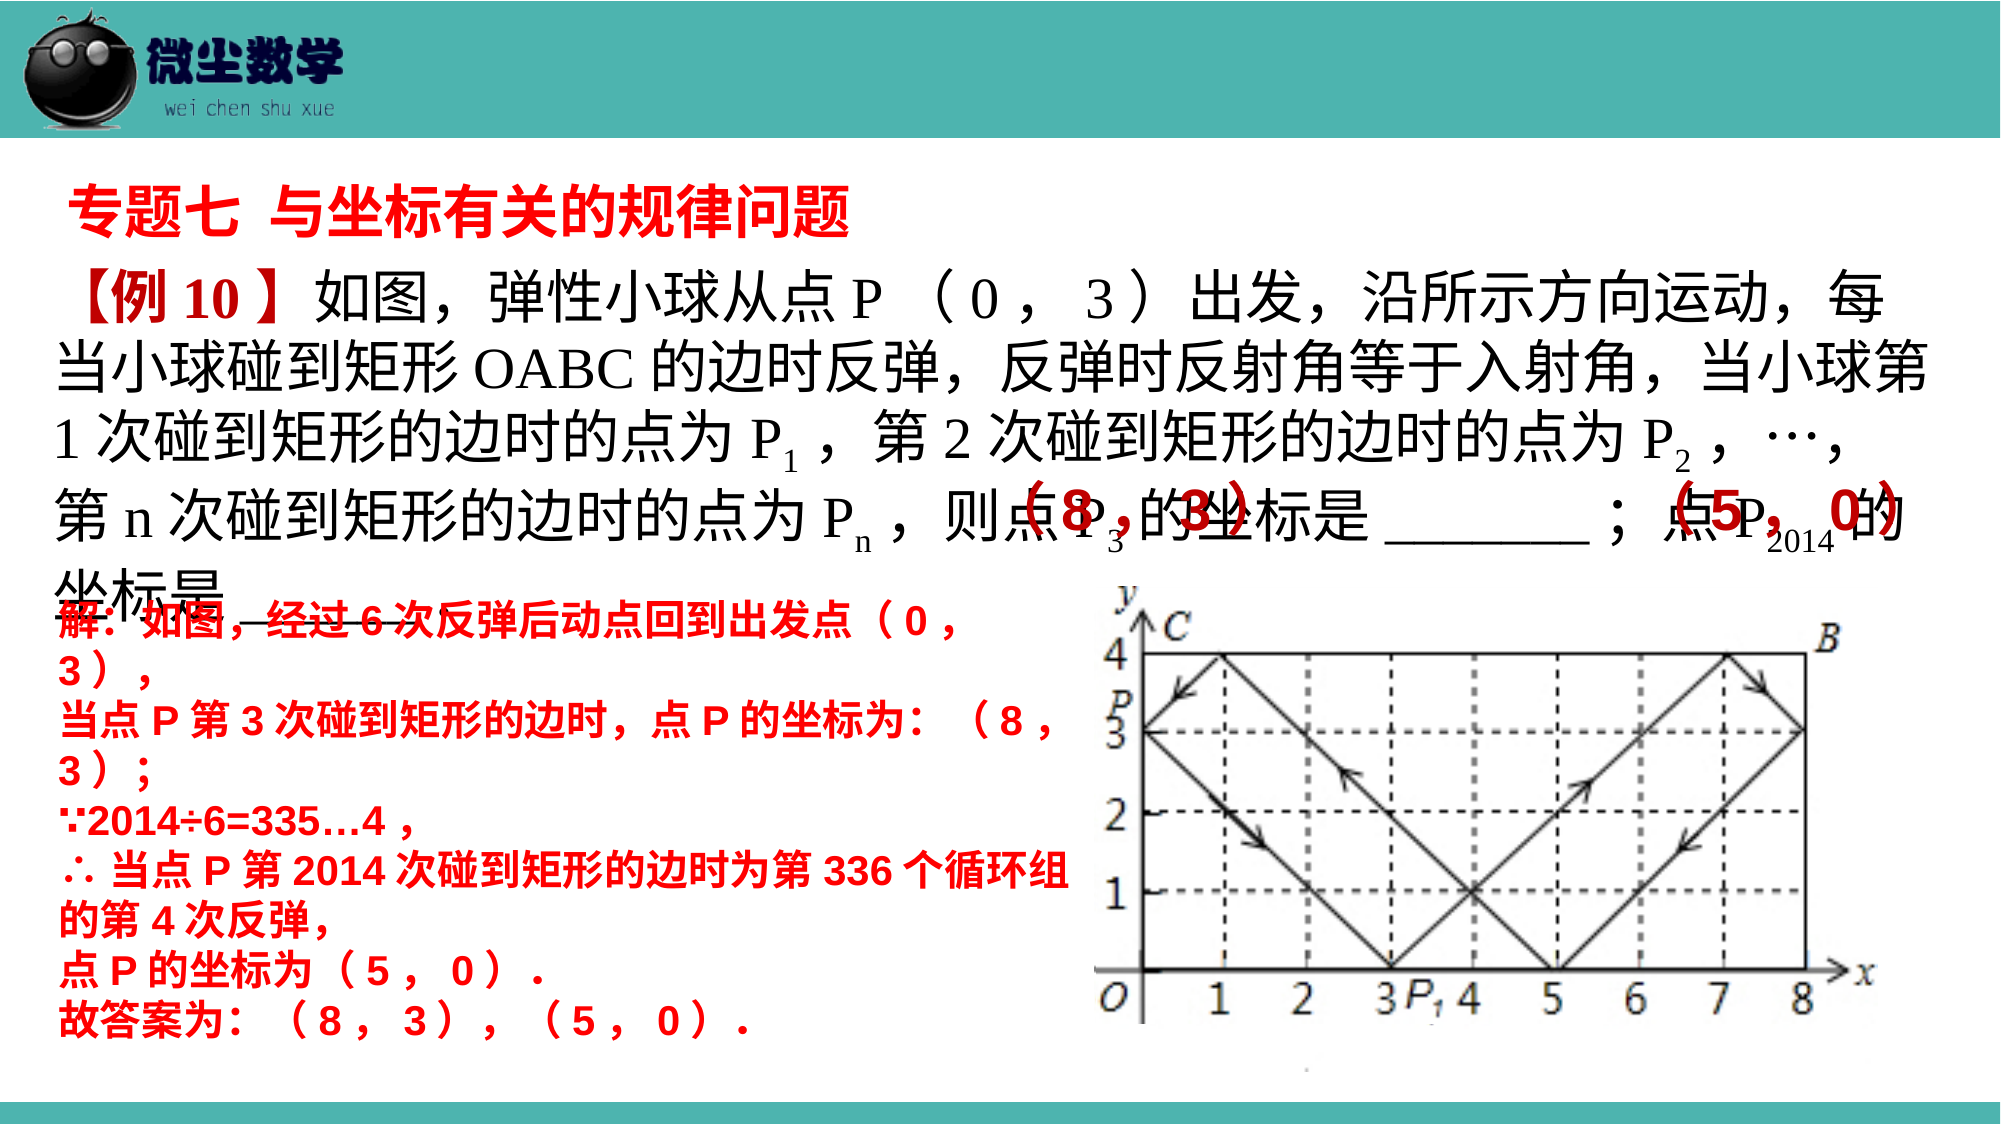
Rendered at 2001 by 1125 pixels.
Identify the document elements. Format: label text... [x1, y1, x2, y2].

text_box 【例10】如图，弹性小球从点P（0，3）出发，沿所示方向运动，每当小球碰到矩形OABC的边时反弹，反弹时反射角等于入射角，当小球第1次碰到矩形的边时的点为P1，第2次碰到矩形的边时的点为P2，…，第n次碰到矩形的边时的点为Pn，则点P3的坐标是_______；点P2014的坐标是______． [37, 252, 1953, 637]
picture [0, 1, 2001, 1124]
text_box 解：如图，经过6次反弹后动点回到出发点（0，3）， 当点P第3次碰到矩形的边时，点P的坐标为：（8，3）； ∵2014÷6=335…4， ∴当点P第2014次碰到矩形的边时为第336个循环组的第4次反弹， 点P的坐标为（5，0）． 故答案为：（8，3），（5，0）． [43, 586, 1094, 1052]
text_box （8，3） [973, 464, 1300, 550]
text_box （5，0） [1623, 464, 1949, 550]
text_box 专题七 与坐标有关的规律问题 [52, 167, 866, 252]
